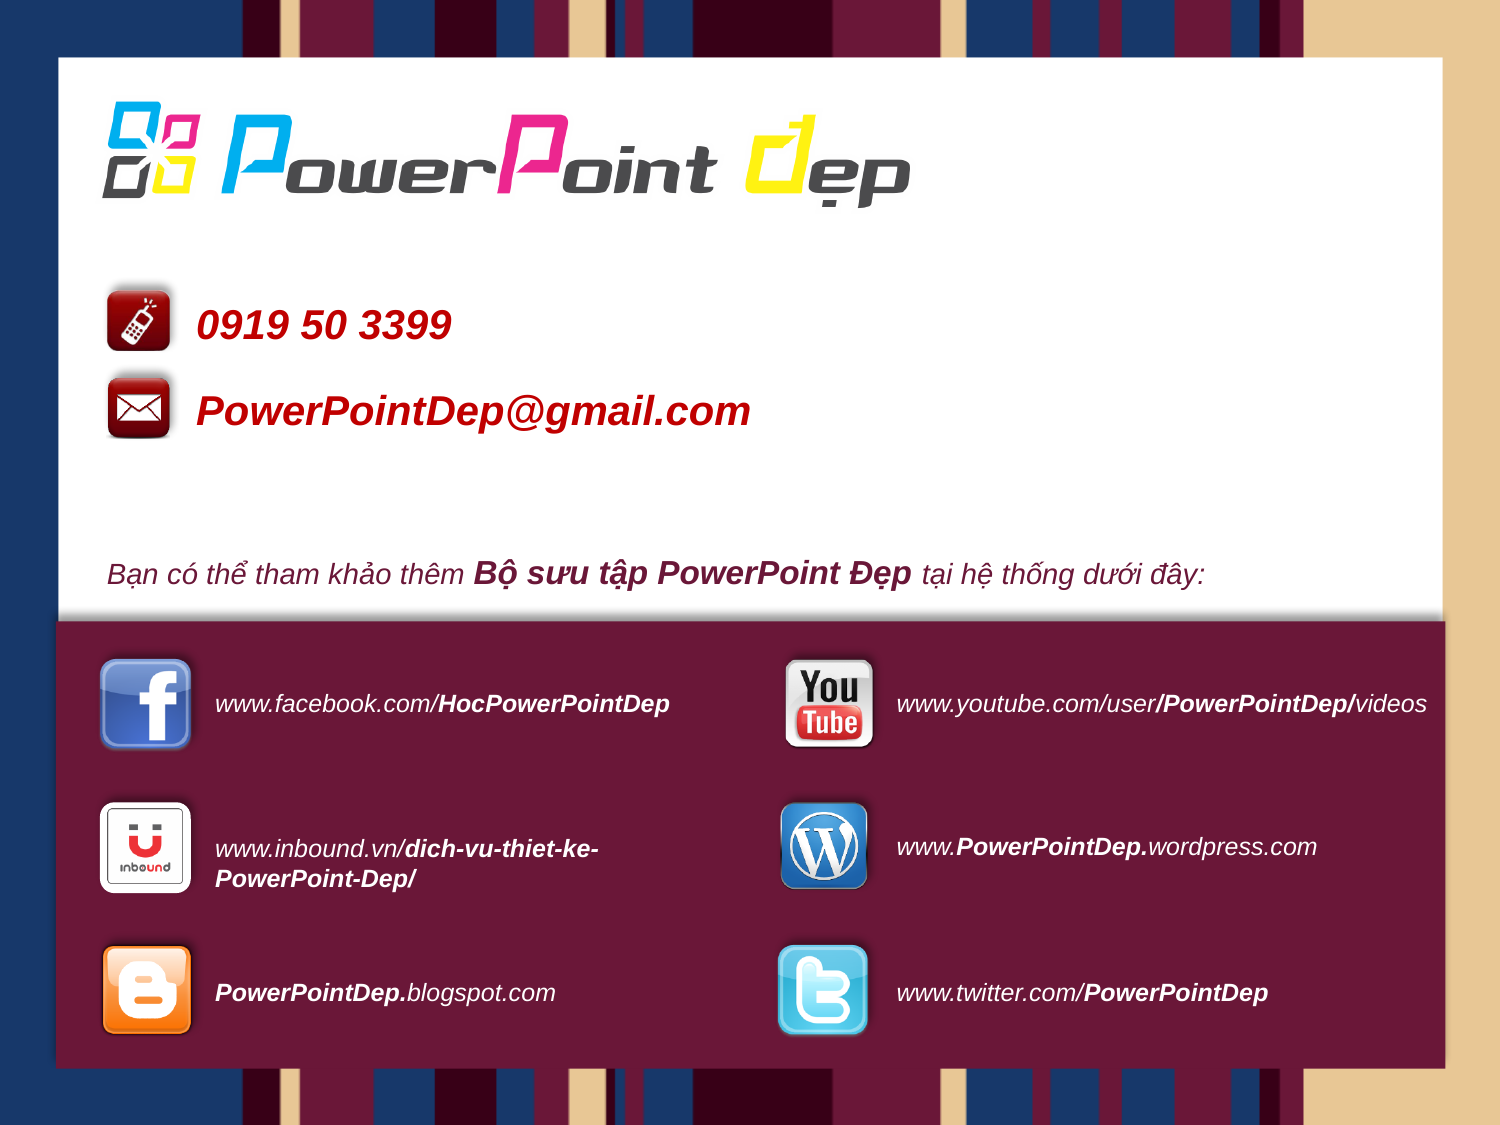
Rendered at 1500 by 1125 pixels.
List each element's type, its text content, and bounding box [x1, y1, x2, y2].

picture [0, 0, 1500, 1125]
text_box [55, 621, 1446, 1069]
text_box www.PowerPointDep.wordpress.com [881, 822, 1395, 868]
text_box www.inbound.vn/dich-vu-thiet-ke-PowerPoint-Dep/ [200, 825, 713, 900]
text_box Bạn có thể tham khảo thêm Bộ sưu tập PowerPoint Đẹp tại hệ thống dưới đây: [92, 543, 1464, 599]
text_box www.youtube.com/user/PowerPointDep/videos [888, 679, 1459, 725]
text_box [99, 801, 192, 894]
text_box www.facebook.com/HocPowerPointDep [200, 679, 713, 725]
text_box PowerPointDep.blogspot.com [200, 968, 713, 1014]
text_box 0919 50 3399 [181, 290, 694, 355]
text_box www.twitter.com/PowerPointDep [881, 968, 1395, 1014]
text_box PowerPointDep@gmail.com [181, 376, 780, 442]
